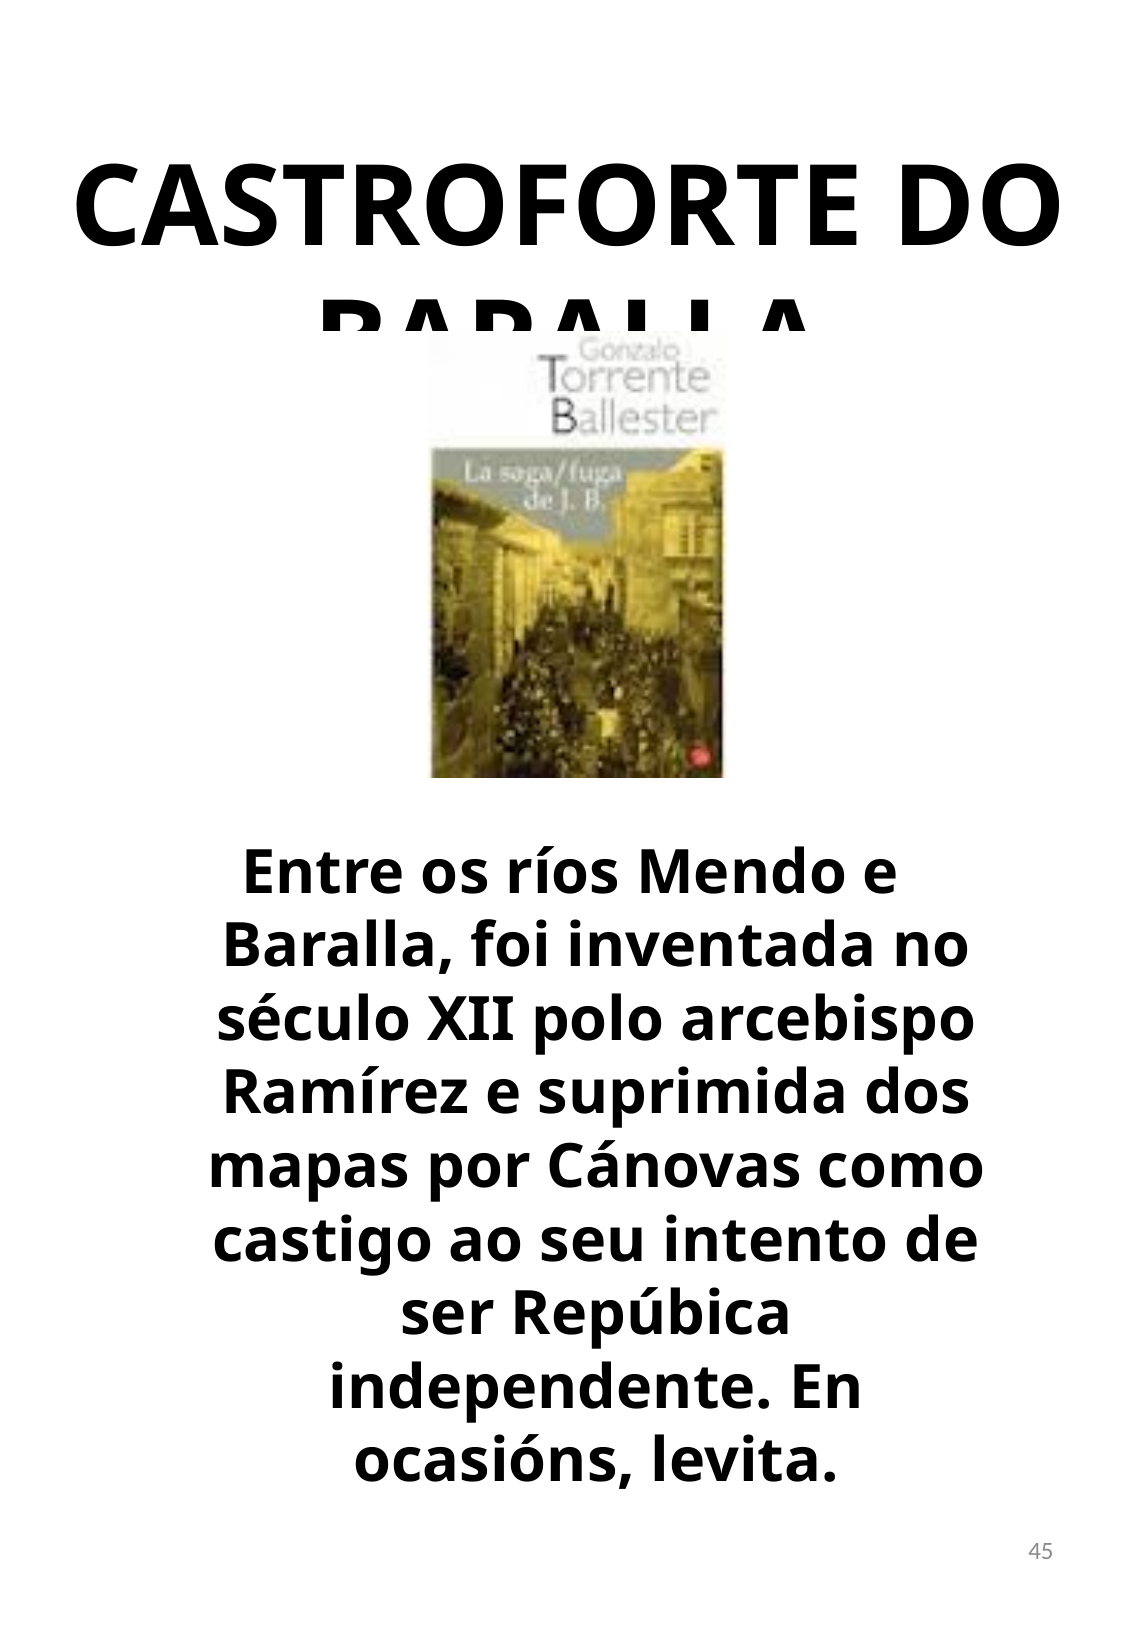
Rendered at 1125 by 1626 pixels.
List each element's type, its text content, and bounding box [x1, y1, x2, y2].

title CASTROFORTE DO BARALLA [35, 167, 1102, 368]
text_box Entre os ríos Mendo e Baralla, foi inventada no século XII polo arcebispo Ramírez e suprimida dos mapas por Cánovas como castigo ao seu intento de ser Repúbica independente. En ocasións, levita. [128, 824, 1013, 1516]
slide_number 45 [806, 1506, 1069, 1593]
picture [280, 331, 876, 778]
